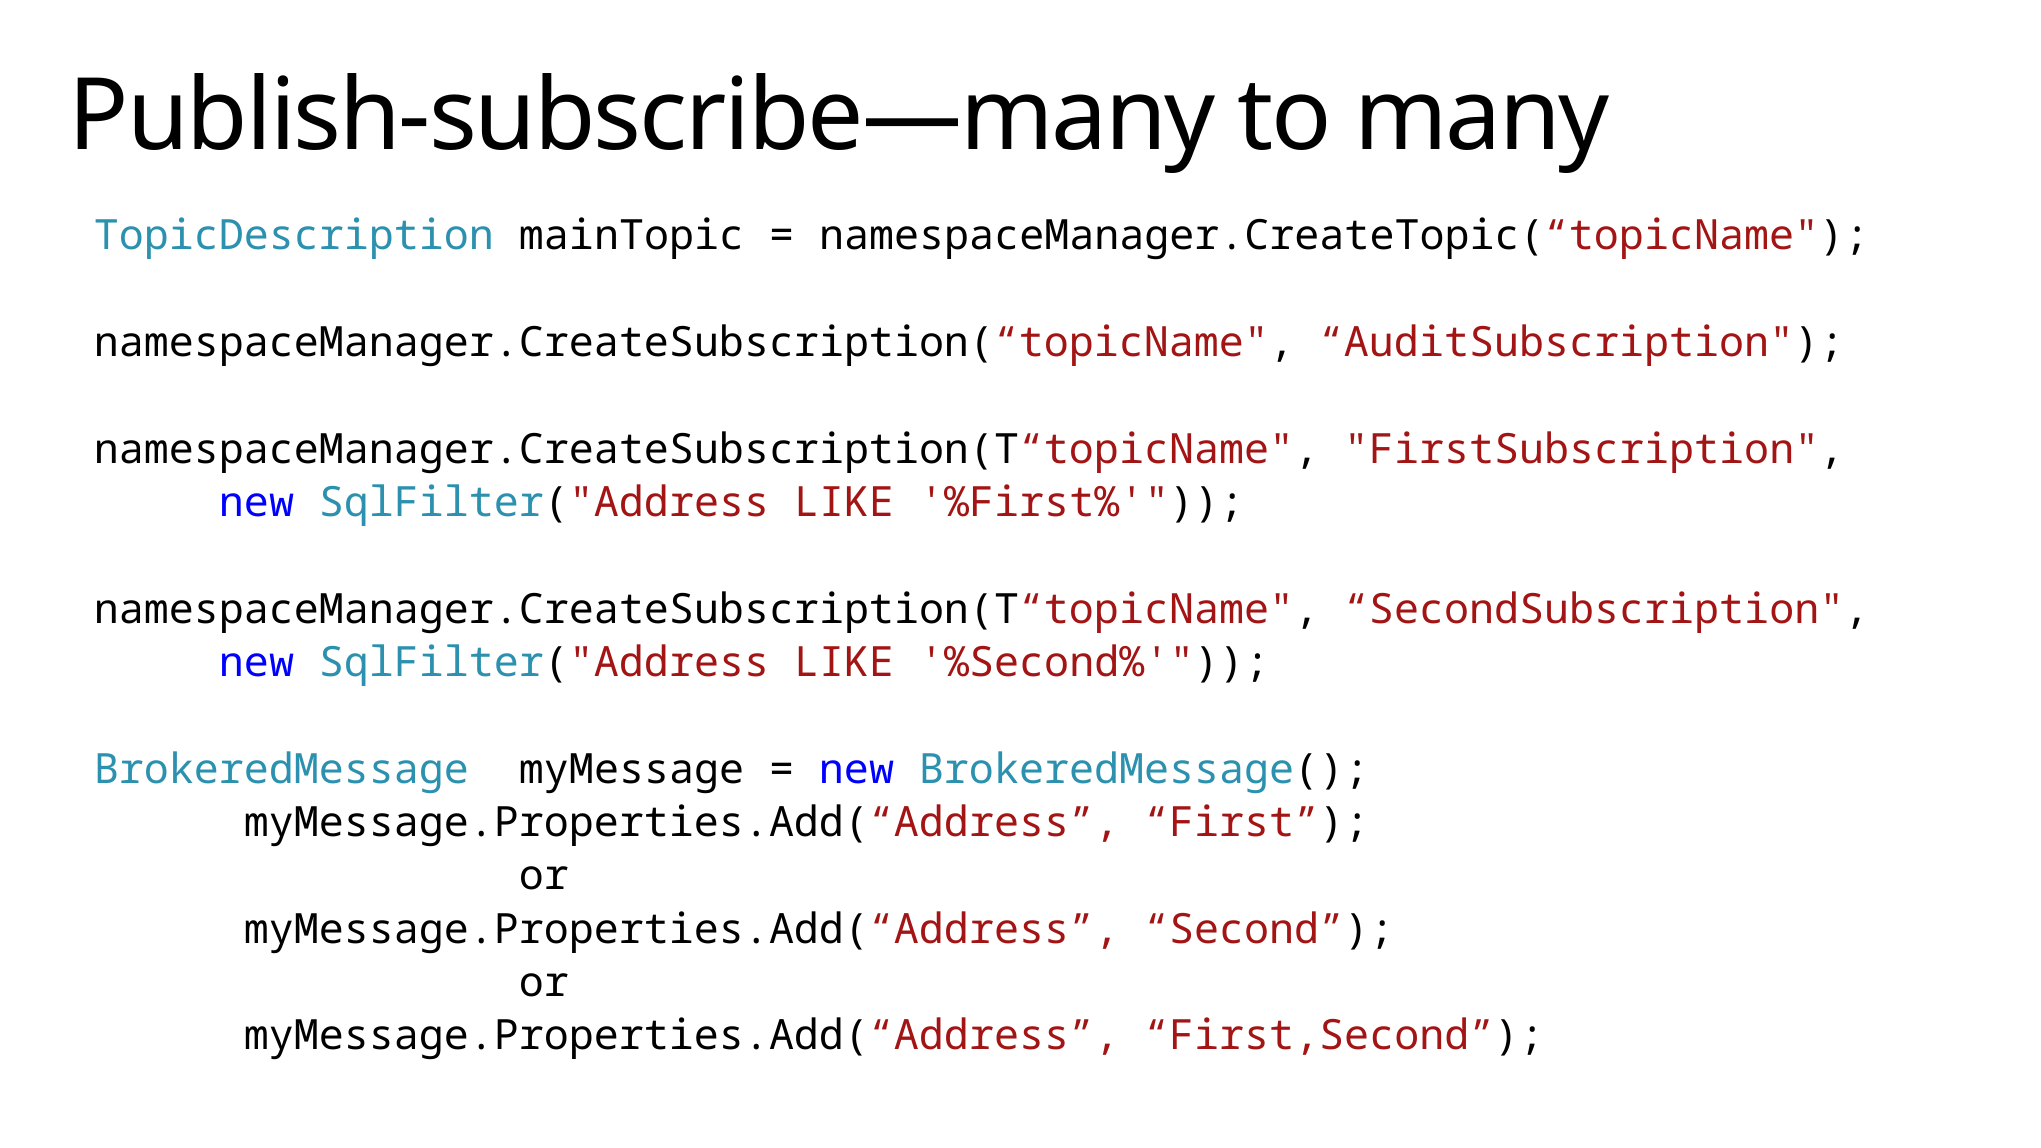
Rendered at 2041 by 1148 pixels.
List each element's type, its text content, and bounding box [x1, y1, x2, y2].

title Publish-subscribe—many to many [45, 48, 1996, 199]
list TopicDescription mainTopic = namespaceManager.CreateTopic(“topicName"); namespaceManager.CreateSubscription(“topicName", “AuditSubscription"); namespaceManager.CreateSubscription(T“topicName", "FirstSubscription", new SqlFilter("Address LIKE '%First%'")); namespaceManager.CreateSubscription(T“topicName", “SecondSubscription", new SqlFilter("Address LIKE '%Second%'")); BrokeredMessage myMessage = new BrokeredMessage(); myMessage.Properties.Add(“Address”, “First”); or myMessage.Properties.Add(“Address”, “Second”); or myMessage.Properties.Add(“Address”, “First,Second”); [45, 199, 1996, 1148]
